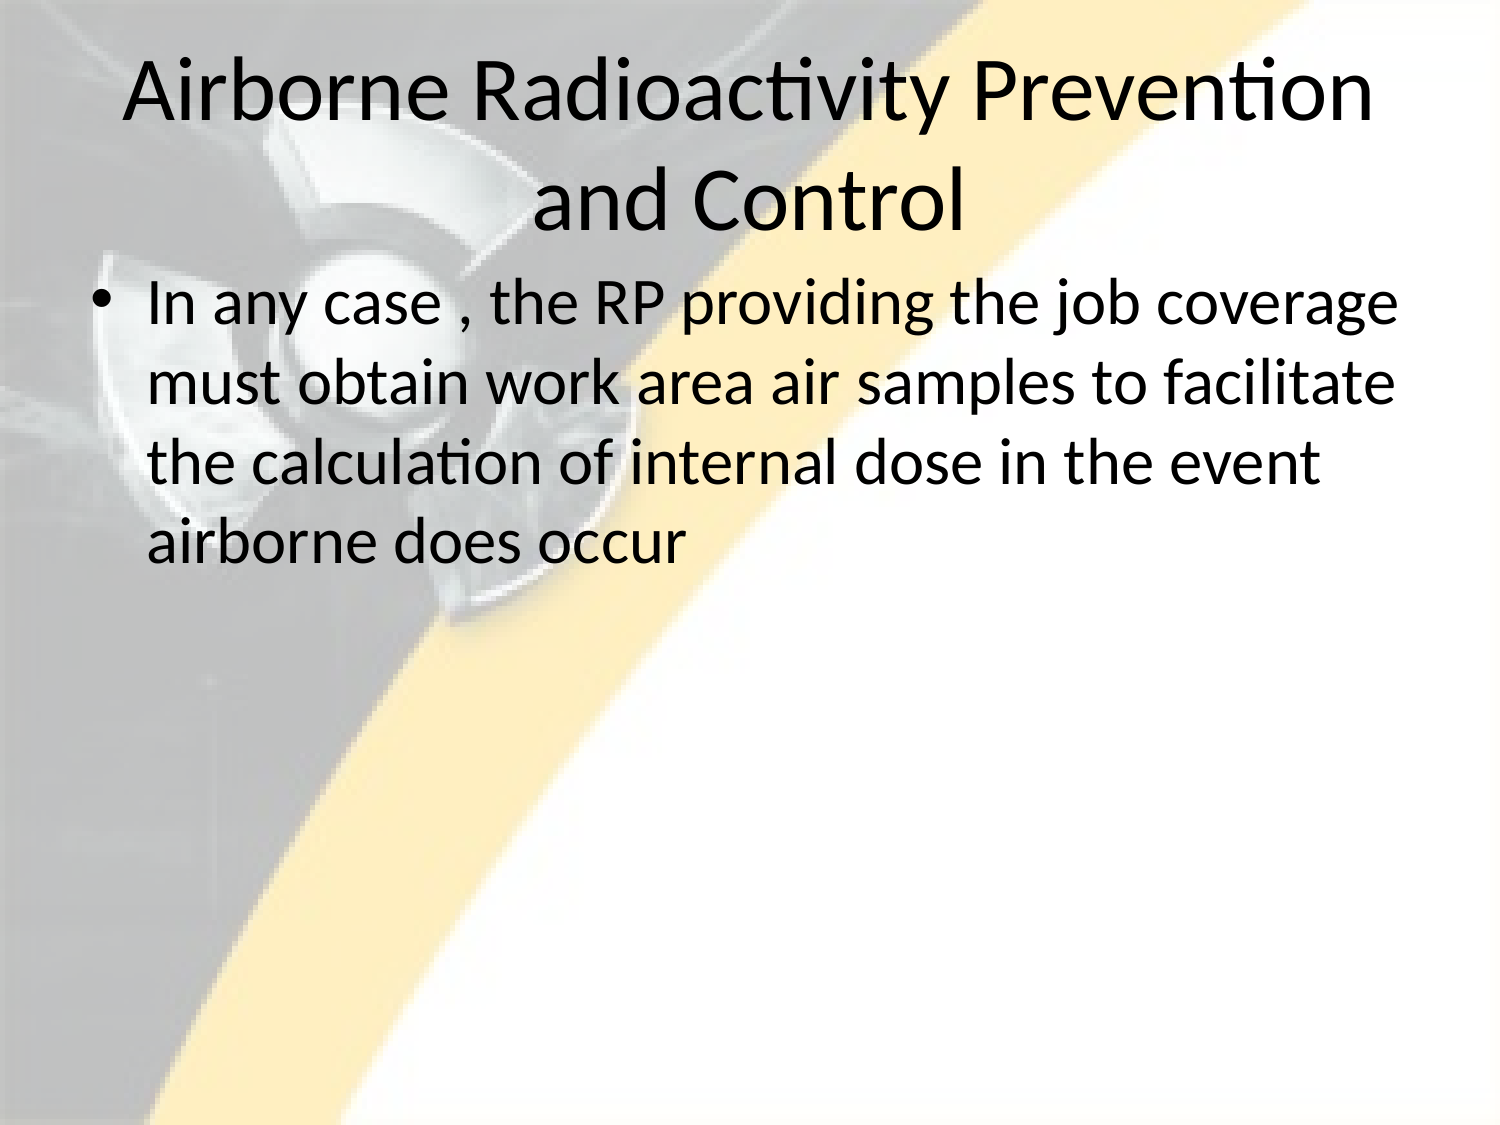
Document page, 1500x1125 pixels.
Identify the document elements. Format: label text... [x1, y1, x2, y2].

list In any case , the RP providing the job coverage must obtain work area air samples to facilitate the calculation of internal dose in the event airborne does occur [75, 249, 1425, 1038]
title Airborne Radioactivity Prevention and Control [75, 45, 1425, 233]
